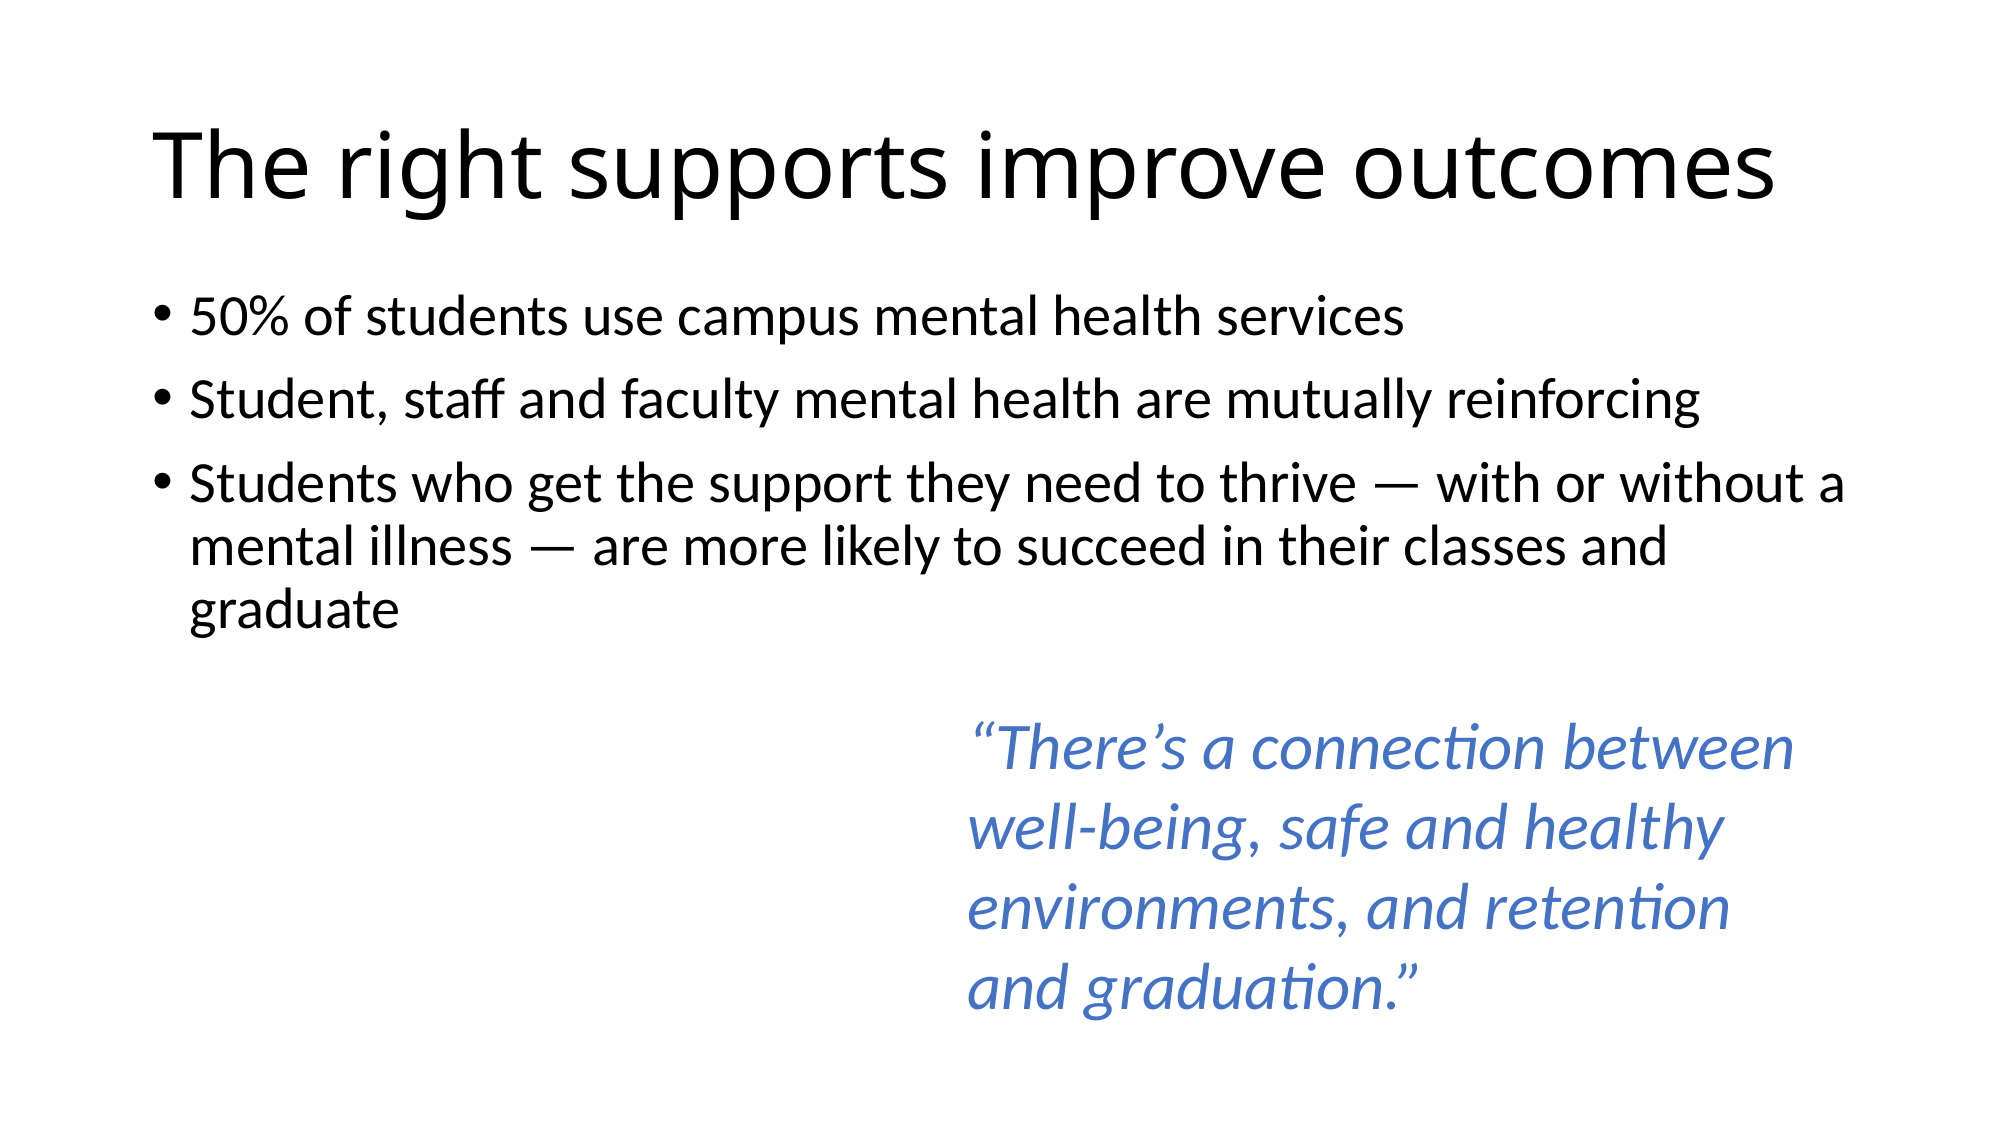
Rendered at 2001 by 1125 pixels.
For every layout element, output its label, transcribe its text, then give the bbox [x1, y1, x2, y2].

text_box “There’s a connection between well-being, safe and healthy environments, and retention and graduation.” [952, 695, 1863, 1030]
title The right supports improve outcomes [137, 59, 1863, 277]
list 50% of students use campus mental health services Student, staff and faculty mental health are mutually reinforcing Students who get the support they need to thrive — with or without a mental illness — are more likely to succeed in their classes and graduate [137, 277, 1863, 750]
